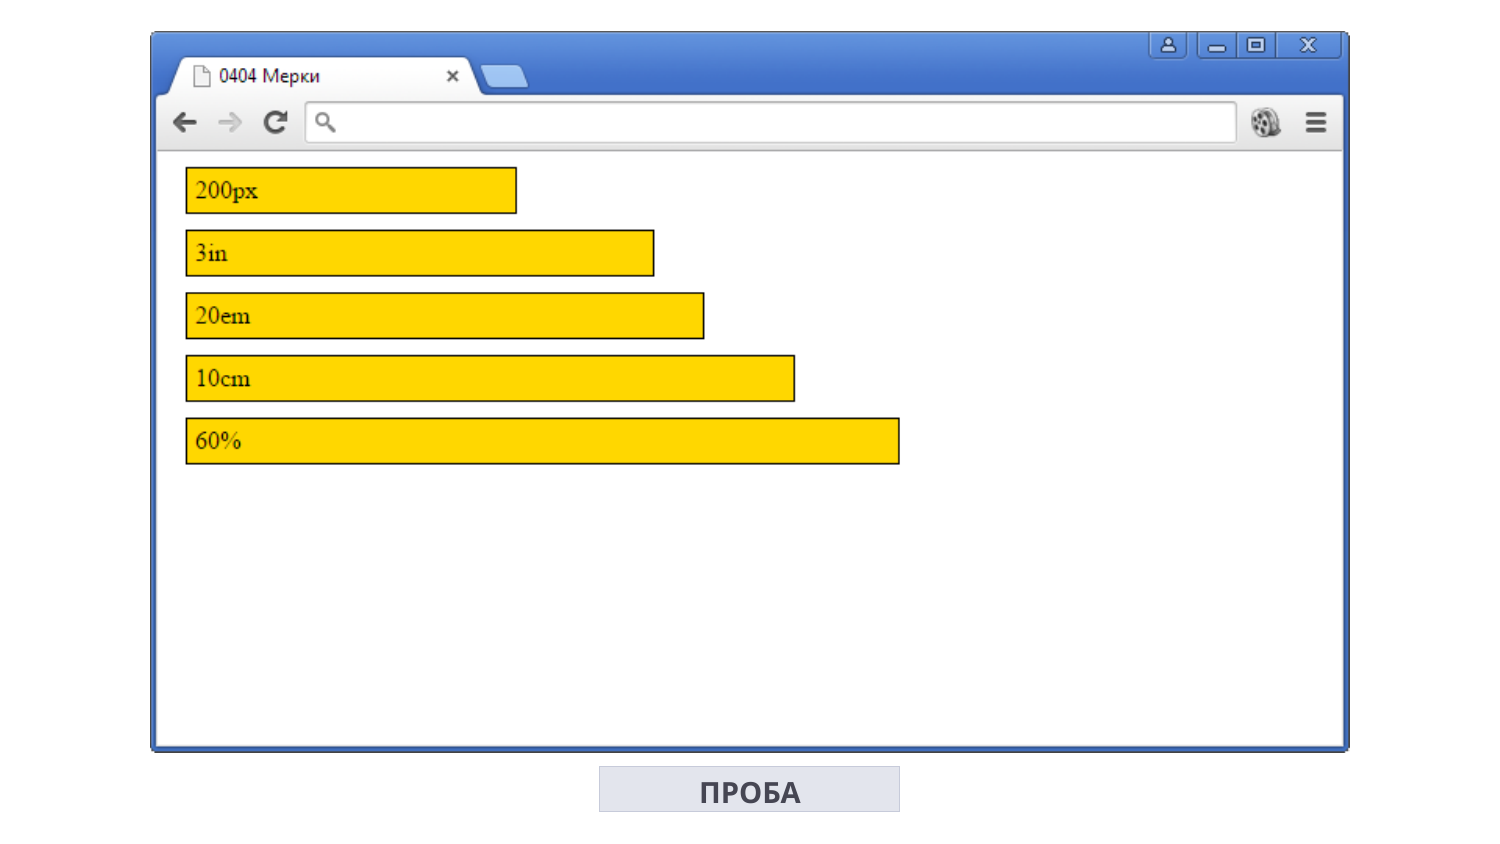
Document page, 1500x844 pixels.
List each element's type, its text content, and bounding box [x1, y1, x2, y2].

text_box ПРОБА [599, 766, 900, 812]
picture [149, 31, 1351, 753]
